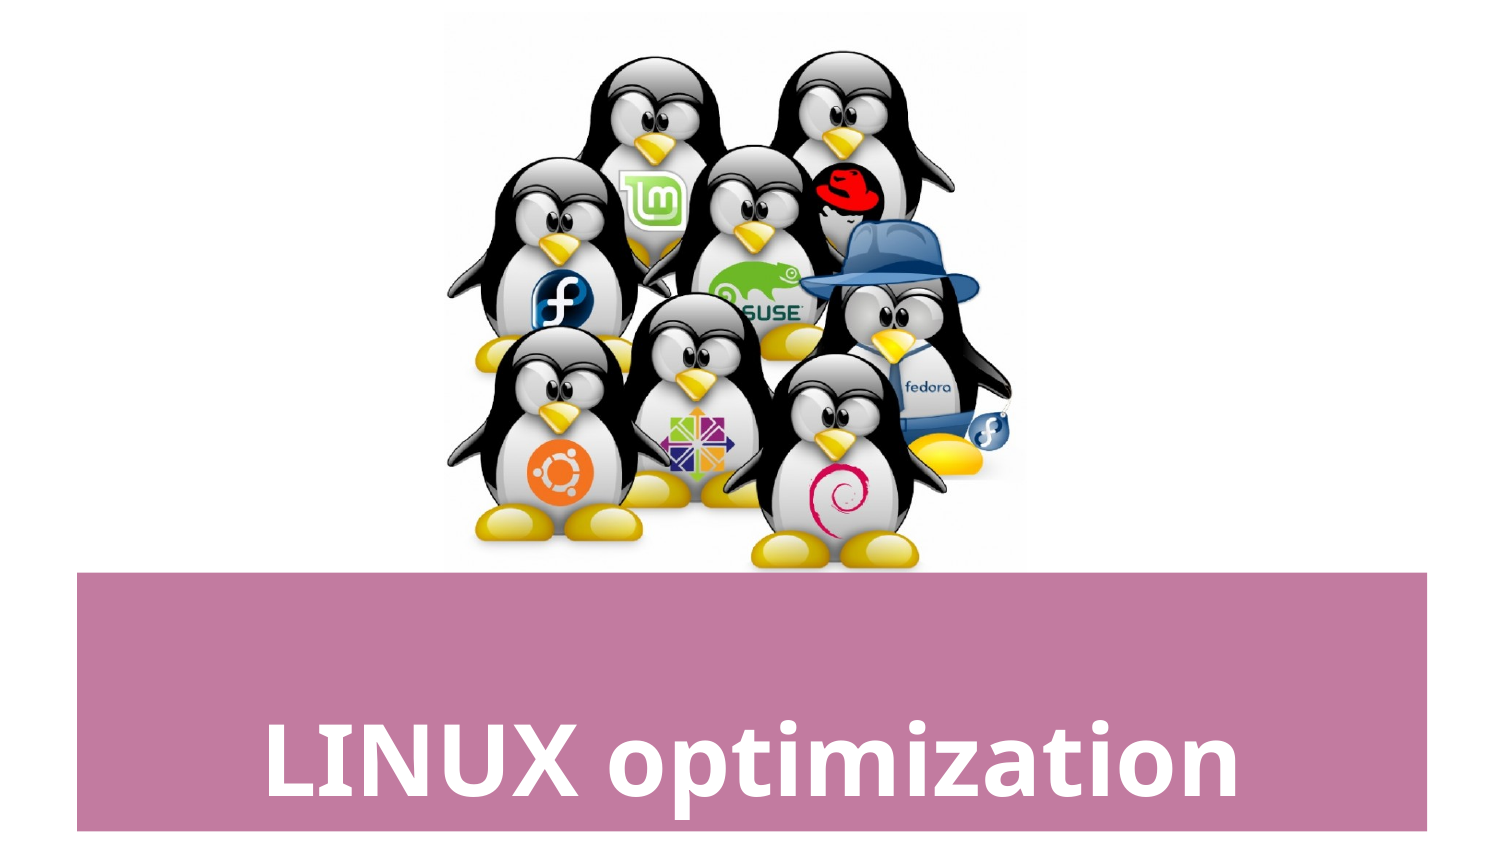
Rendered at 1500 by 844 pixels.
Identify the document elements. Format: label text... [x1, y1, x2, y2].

picture [443, 11, 1027, 595]
title LINUX optimization [77, 572, 1428, 832]
